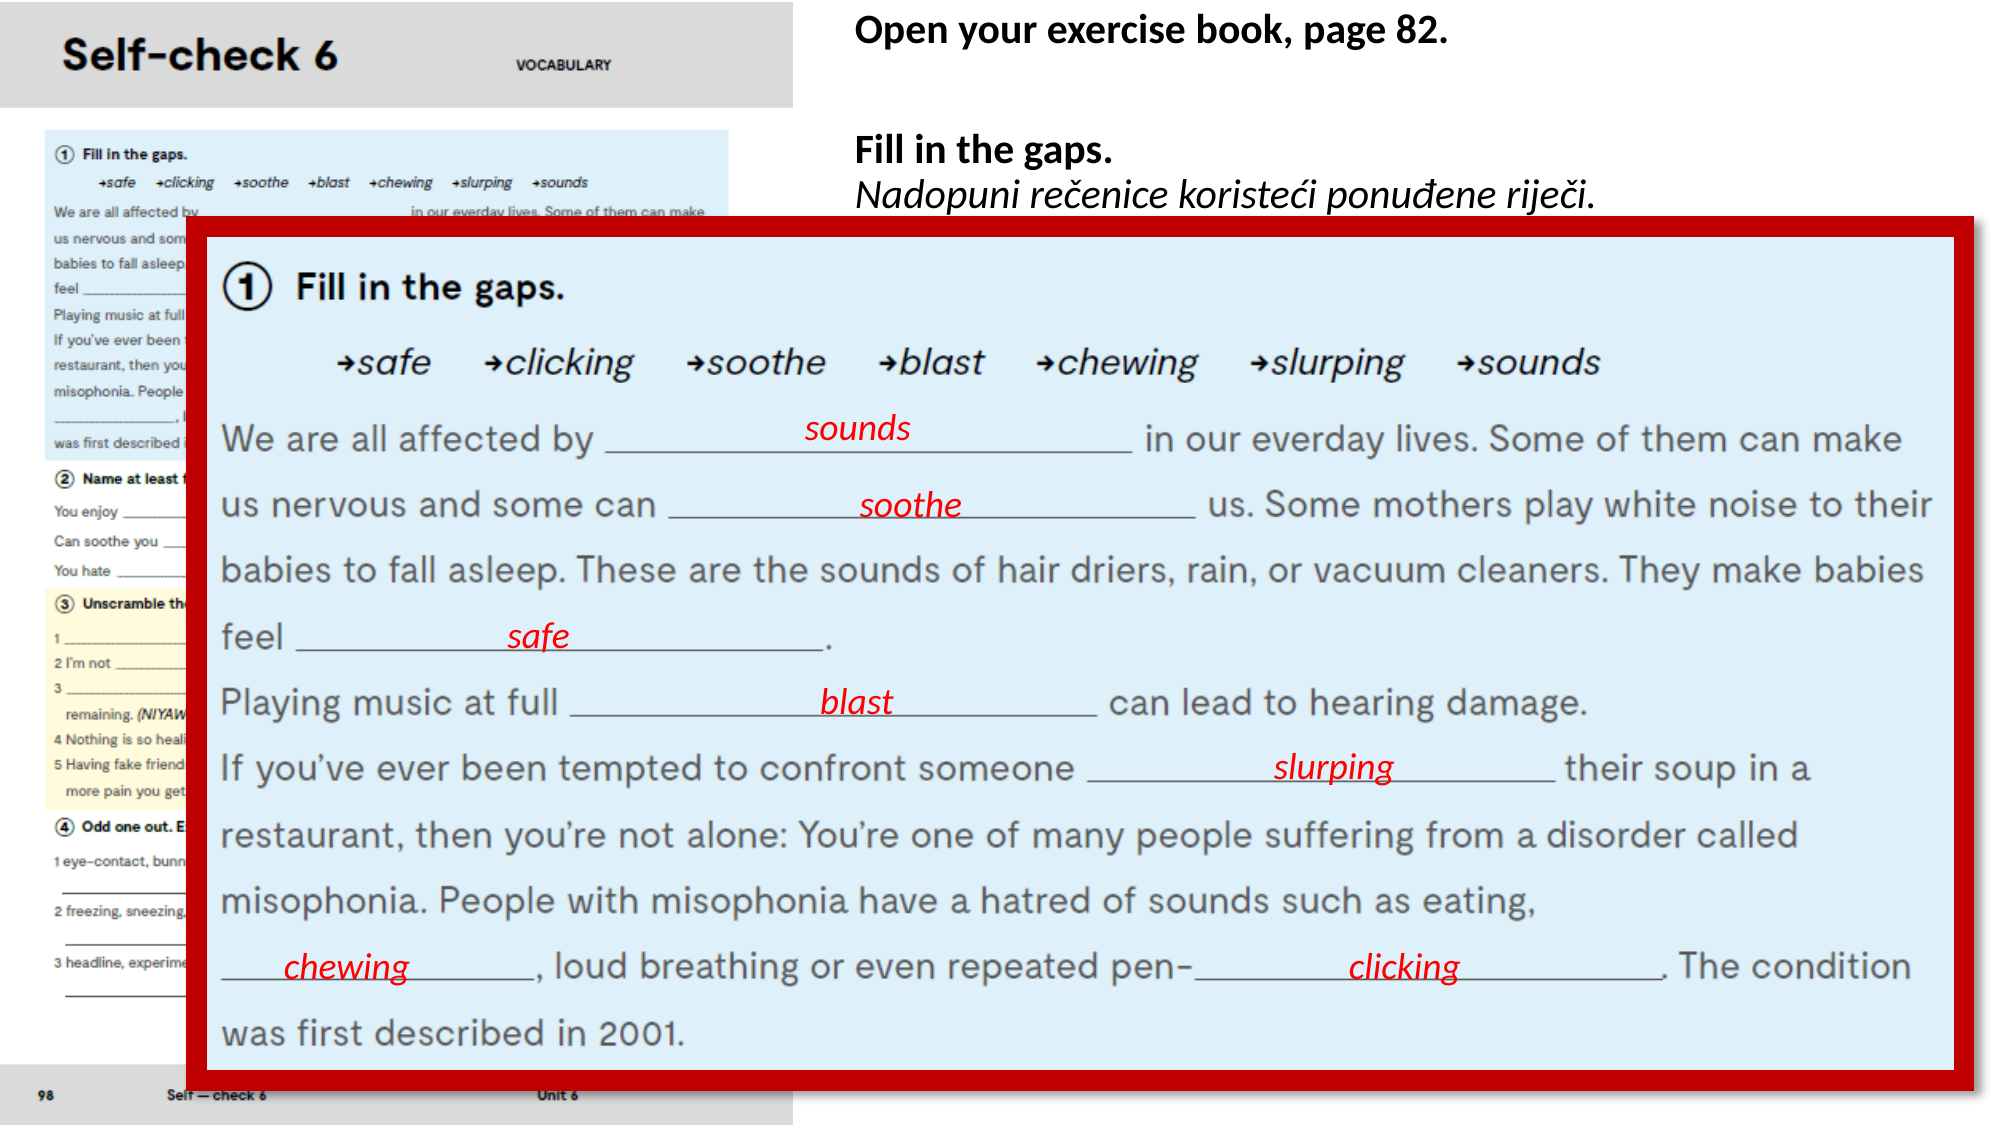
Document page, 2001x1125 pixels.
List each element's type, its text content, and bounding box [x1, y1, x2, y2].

text_box Fill in the gaps. Nadopuni rečenice koristeći ponuđene riječi. [839, 119, 2000, 429]
list Open your exercise book, page 82. [839, 0, 1880, 66]
picture [0, 2, 1954, 1125]
